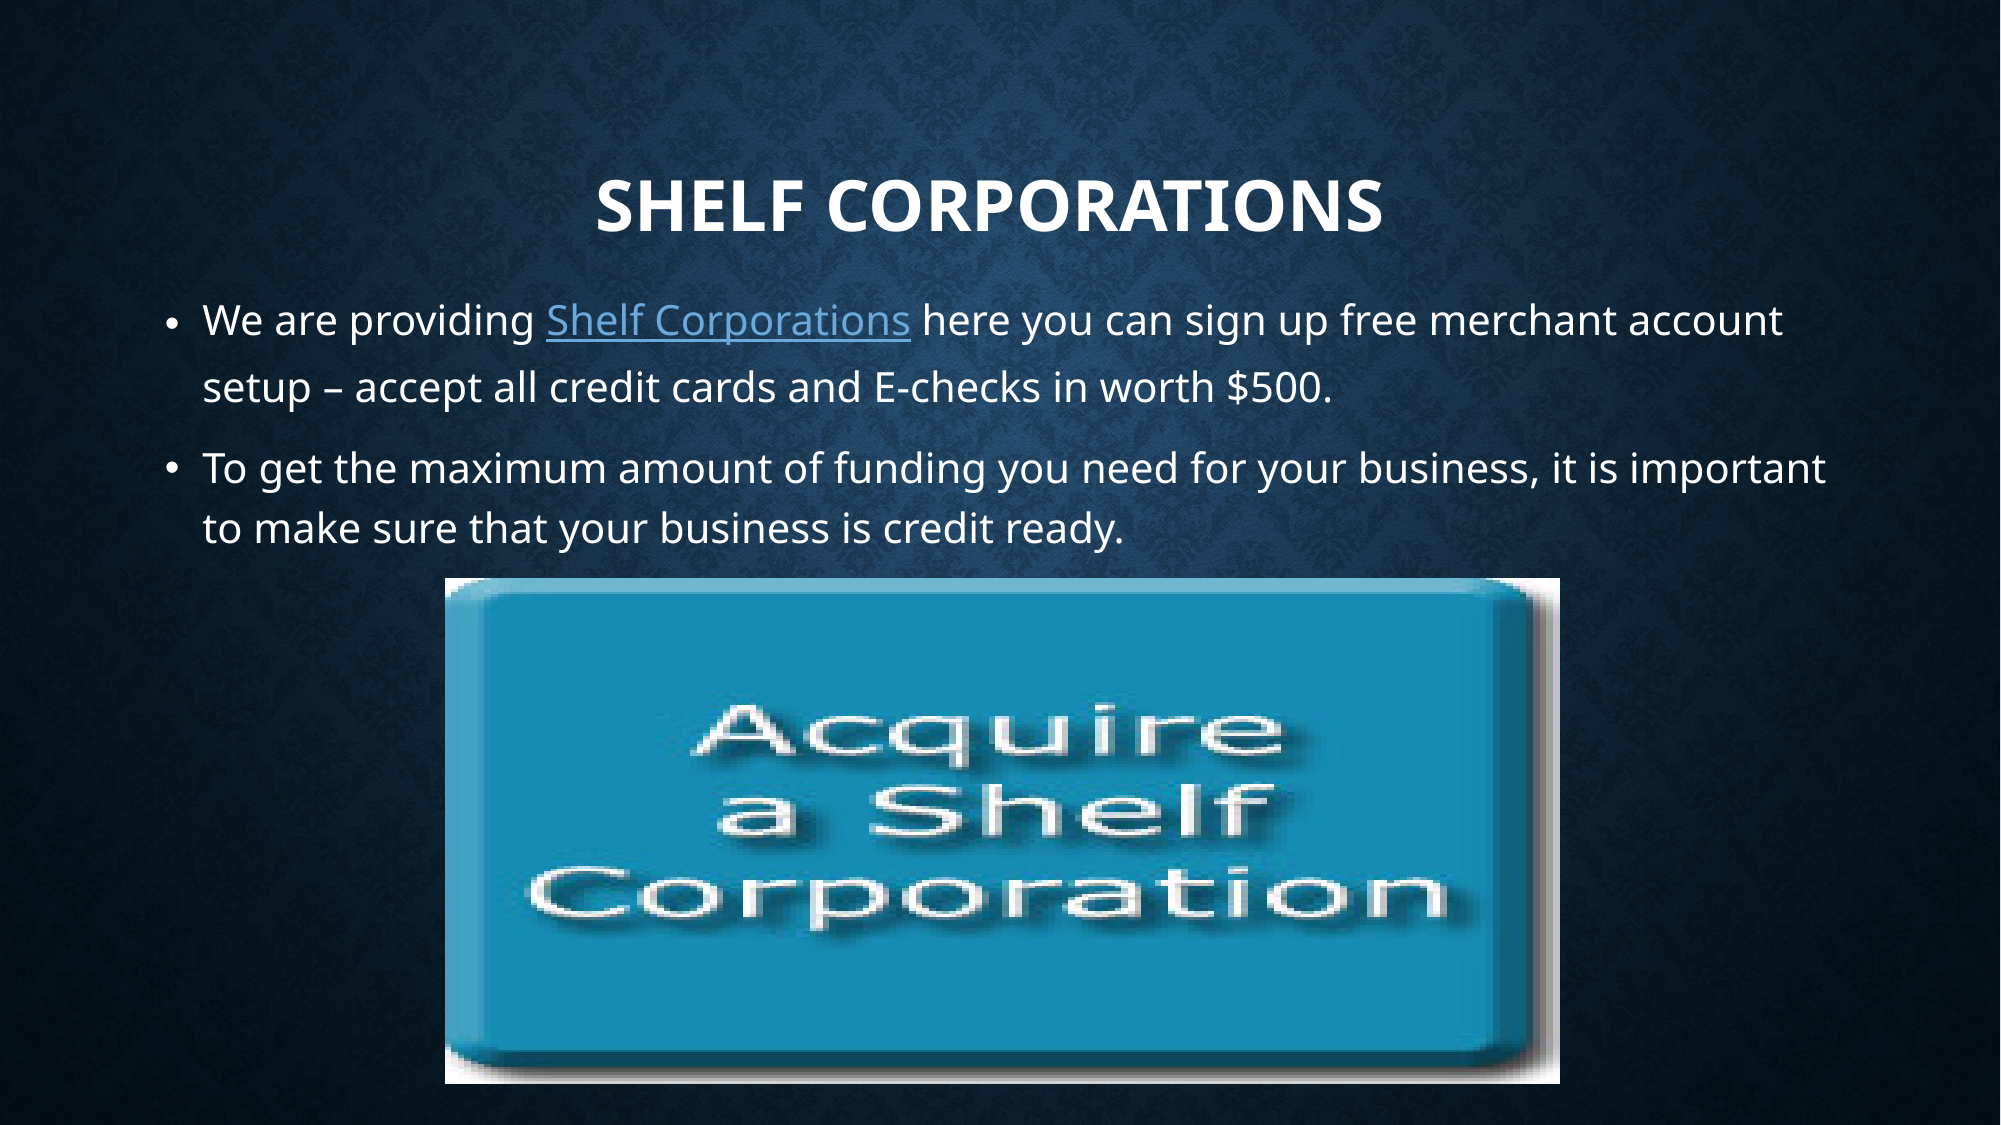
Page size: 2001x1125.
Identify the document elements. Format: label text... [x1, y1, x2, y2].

picture [444, 578, 1560, 1085]
list We are providing Shelf Corporations here you can sign up free merchant account setup – accept all credit cards and E-checks in worth $500. To get the maximum amount of funding you need for your business, it is important to make sure that your business is credit ready. [149, 275, 1849, 560]
title Shelf Corporations [149, 99, 1849, 275]
